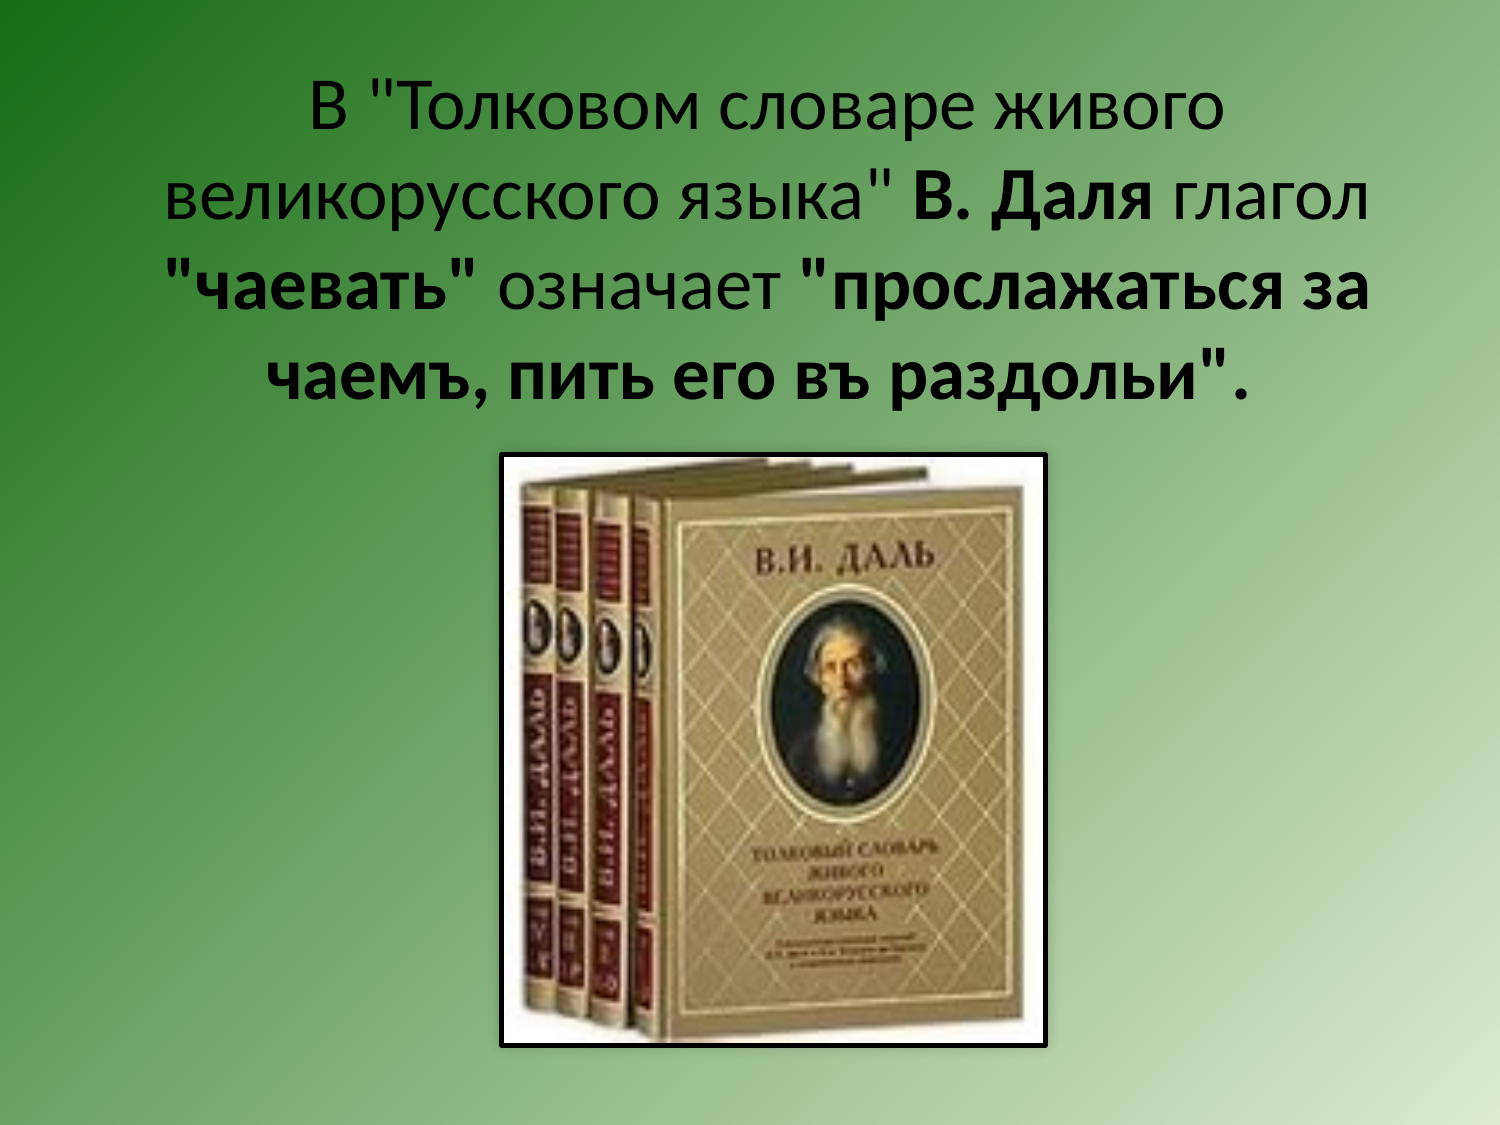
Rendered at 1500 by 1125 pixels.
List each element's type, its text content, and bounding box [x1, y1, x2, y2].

text_box В "Толковом словаре живого великорусского языка" В. Даля глагол "чаевать" означает "прослажаться за чаемъ, пить его въ раздольи". [82, 46, 1454, 422]
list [503, 456, 1044, 1044]
